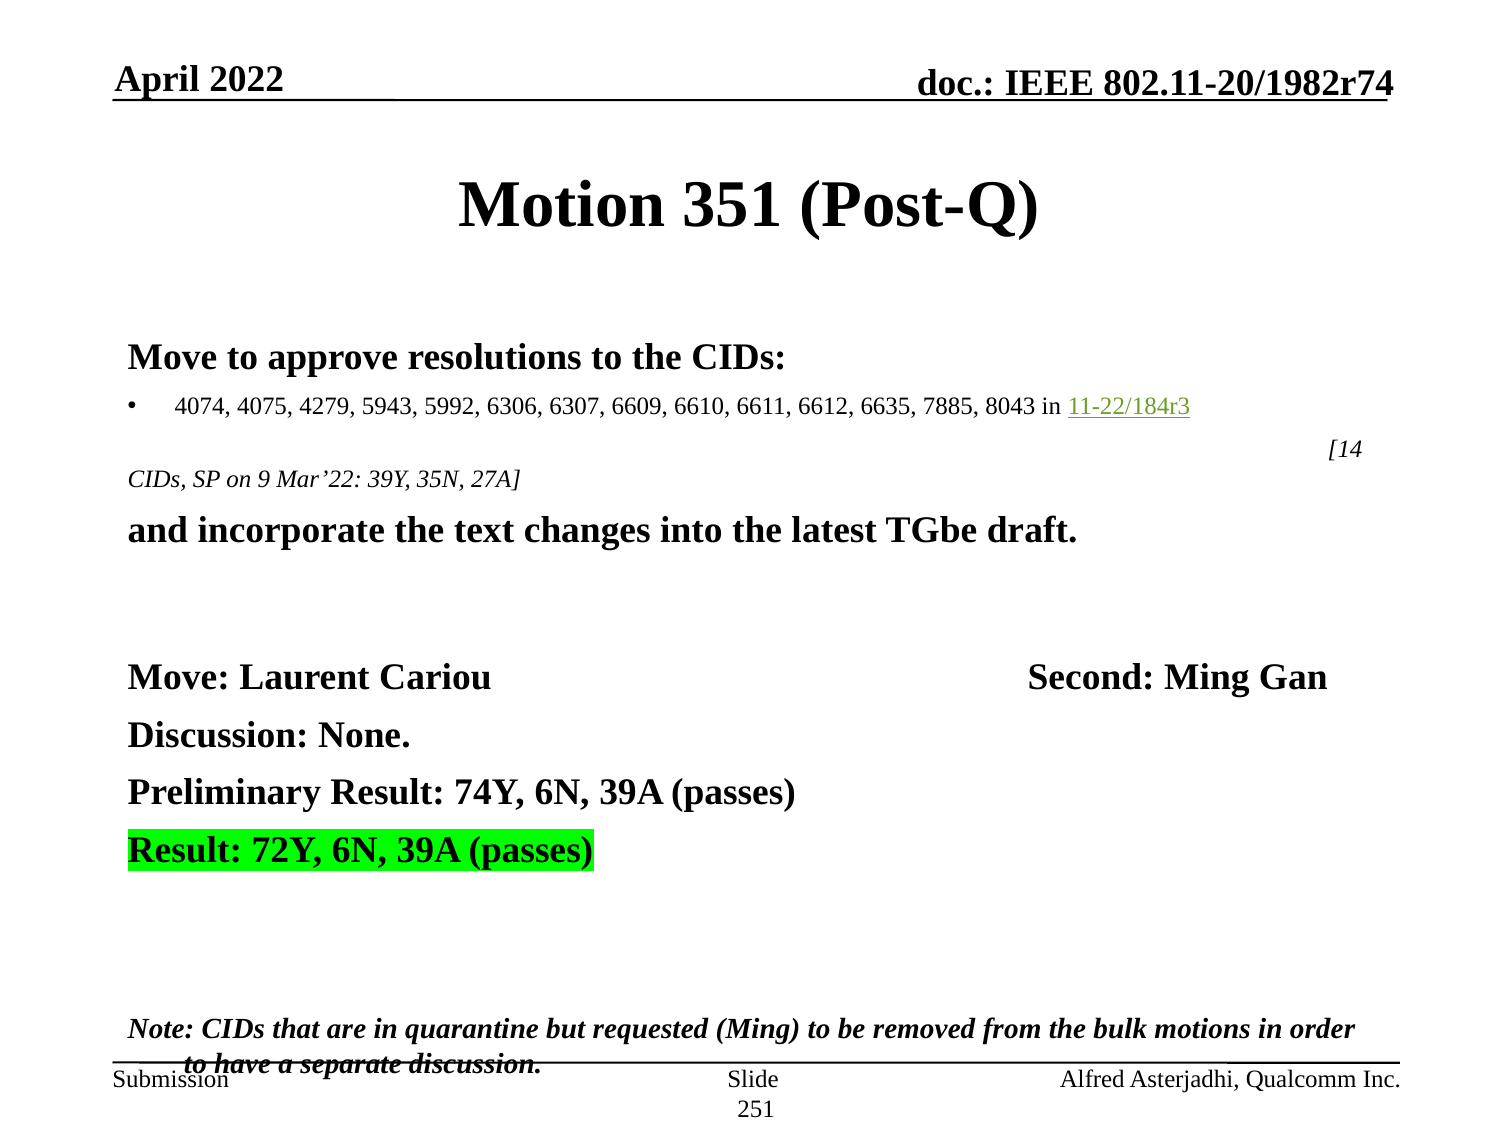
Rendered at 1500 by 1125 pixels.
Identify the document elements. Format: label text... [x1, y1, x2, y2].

footer Alfred Asterjadhi, Qualcomm Inc. [878, 1061, 1402, 1093]
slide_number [114, 54, 423, 100]
list Move to approve resolutions to the CIDs: 4074, 4075, 4279, 5943, 5992, 6306, 6307, 6609, 6610, 6611, 6612, 6635, 7885, 8043 in 11-22/184r3 [14 CIDs, SP on 9 Mar’22: 39Y, 35N, 27A] and incorporate the text changes into the latest TGbe draft. Move: Laurent Cariou Second: Ming Gan Discussion: None. Preliminary Result: 74Y, 6N, 39A (passes) Result: 72Y, 6N, 39A (passes) Note: CIDs that are in quarantine but requested (Ming) to be removed from the bulk motions in order to have a separate discussion. [112, 324, 1388, 1000]
title Motion 351 (Post-Q) [112, 112, 1388, 288]
slide_number Slide 251 [712, 1061, 800, 1123]
